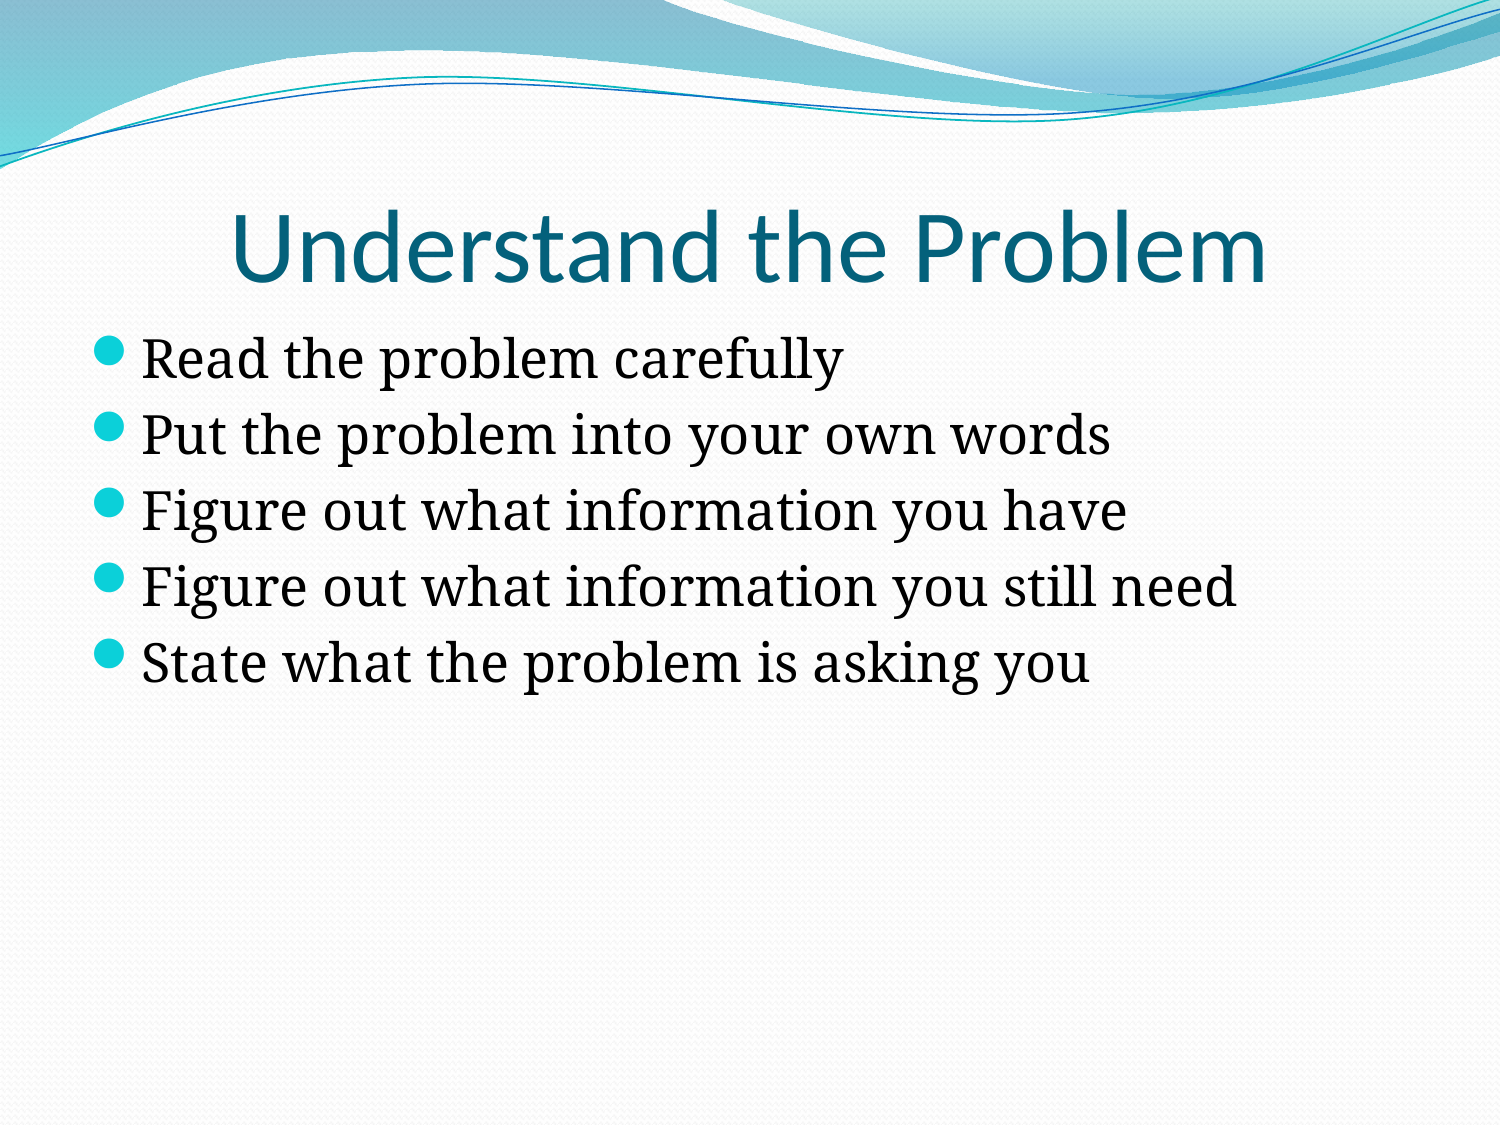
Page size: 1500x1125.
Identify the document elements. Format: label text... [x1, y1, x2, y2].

title Understand the Problem [75, 115, 1425, 303]
list Read the problem carefully Put the problem into your own words Figure out what information you have Figure out what information you still need State what the problem is asking you [75, 317, 1425, 1038]
